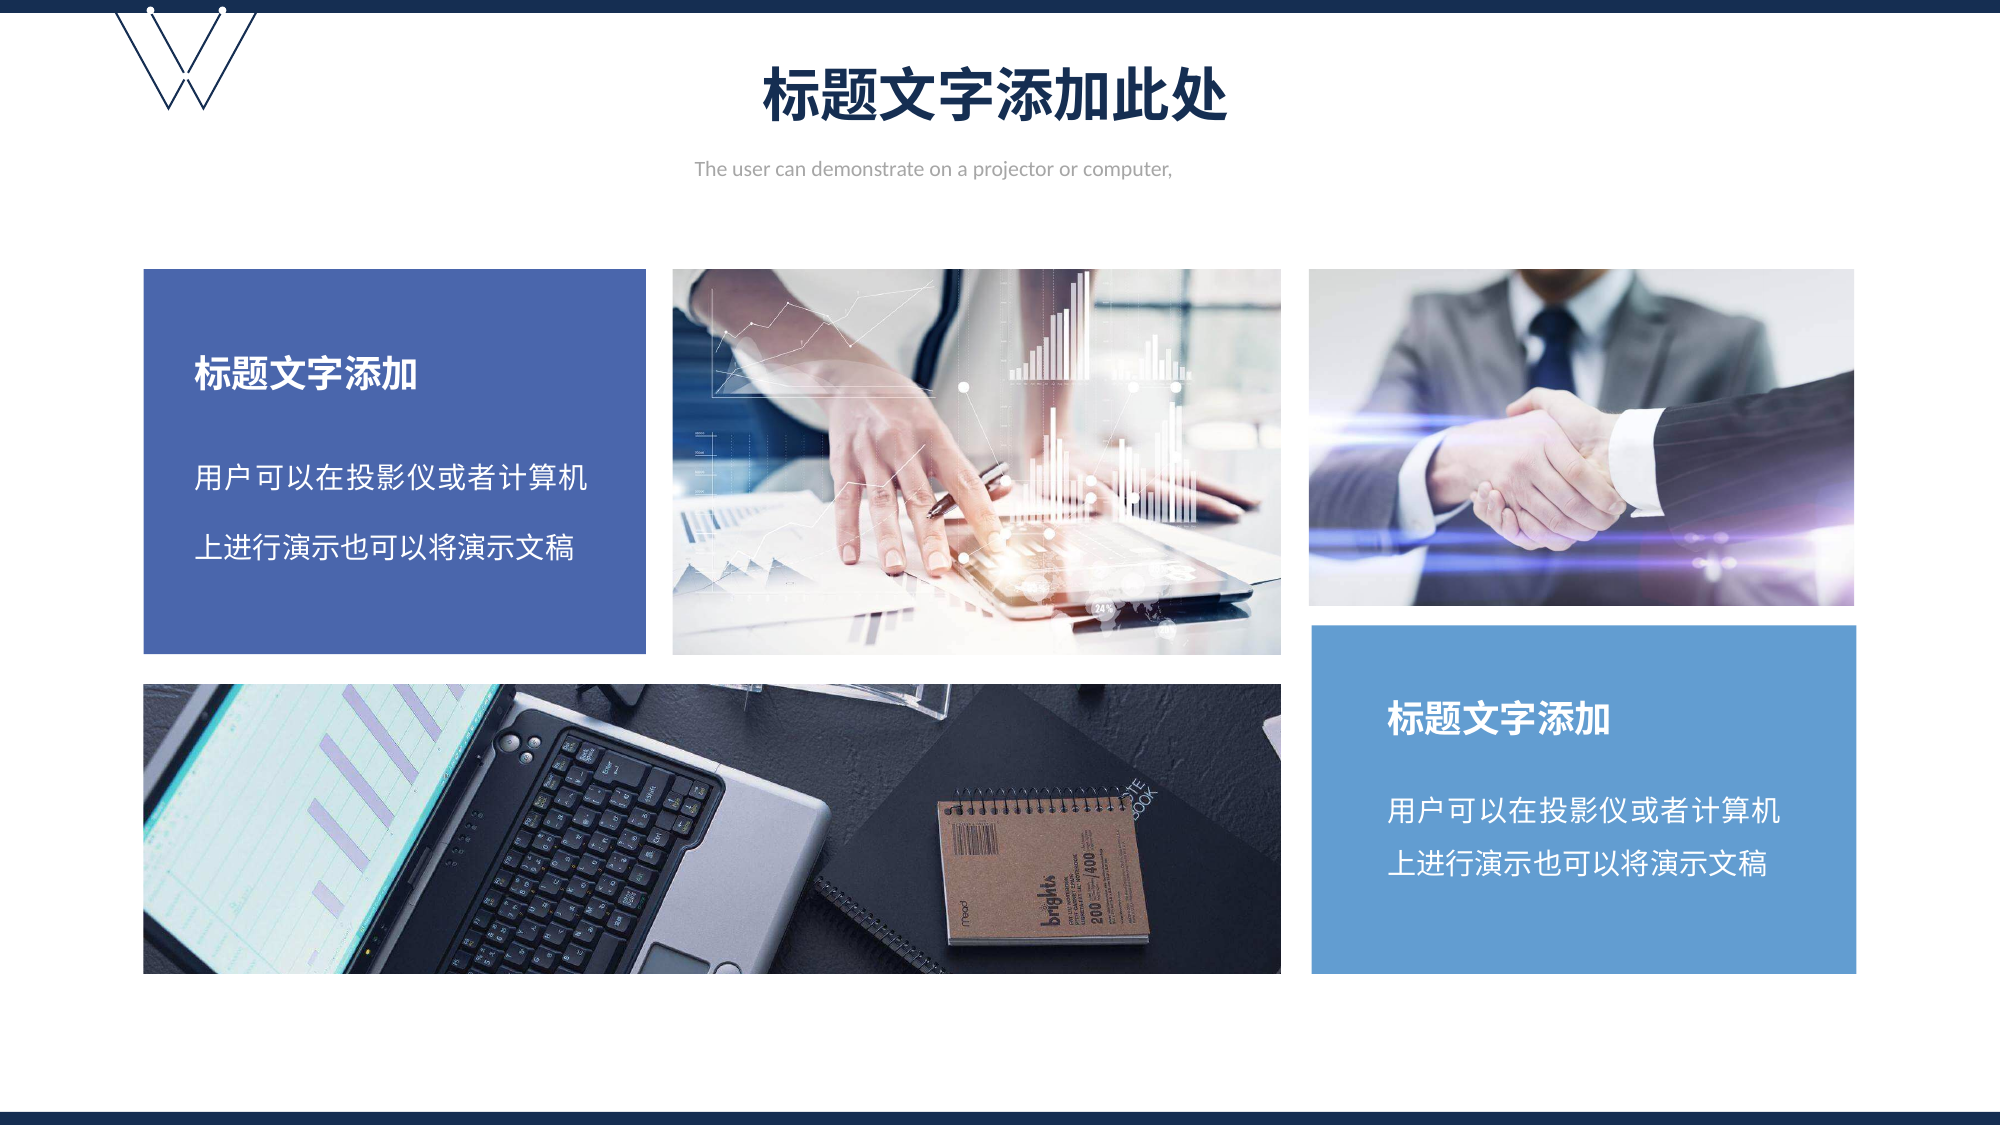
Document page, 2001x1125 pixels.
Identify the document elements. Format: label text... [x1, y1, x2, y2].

picture [672, 269, 1281, 655]
text_box 标题文字添加此处 [747, 41, 1253, 136]
picture [143, 684, 1281, 974]
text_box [143, 269, 646, 655]
picture [1308, 269, 1855, 606]
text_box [1311, 625, 1857, 974]
text_box The user can demonstrate on a projector or computer, [679, 143, 1320, 189]
